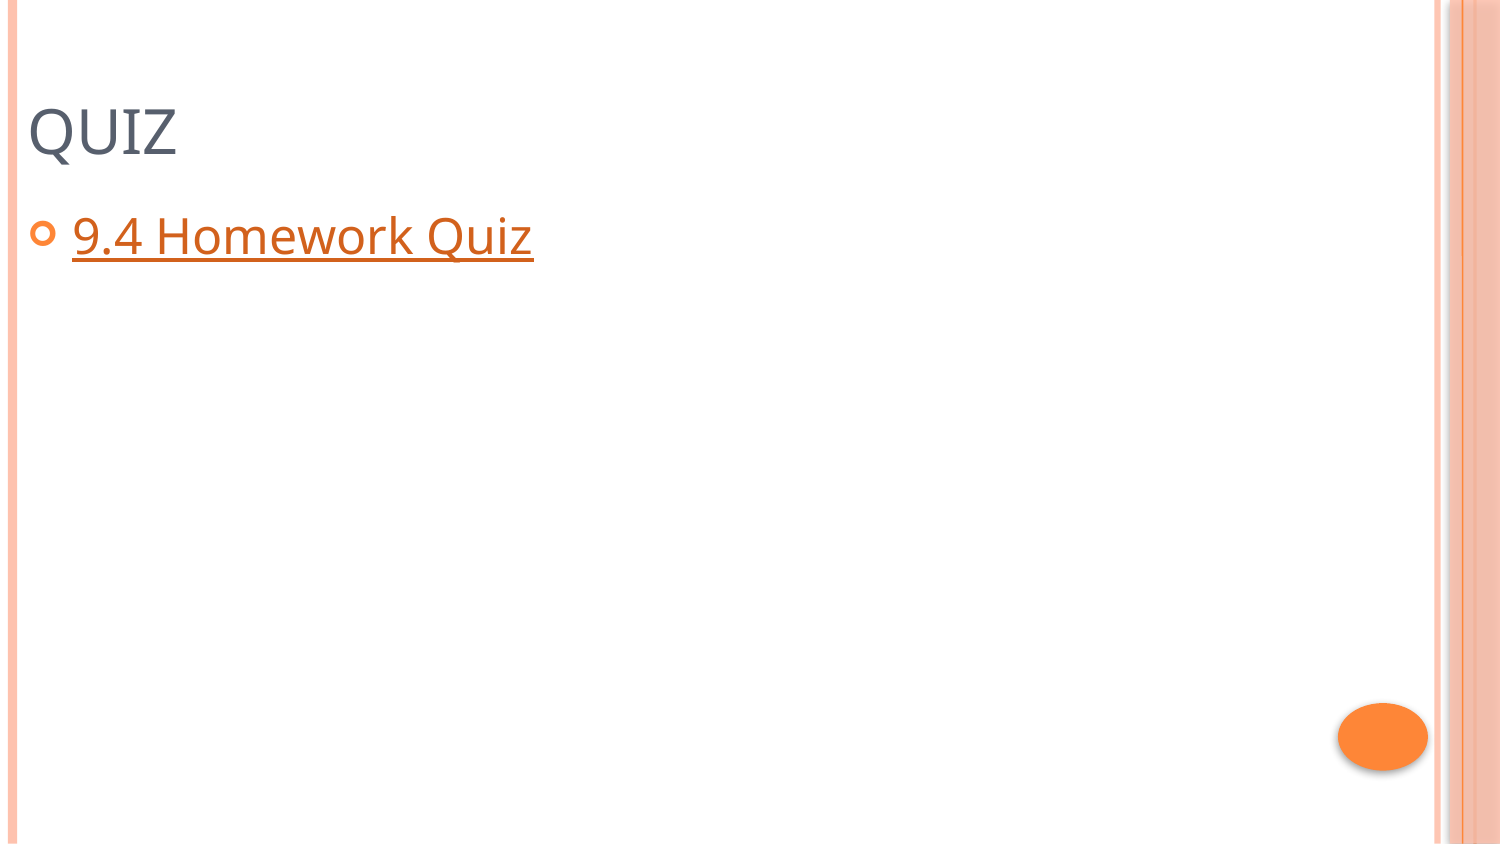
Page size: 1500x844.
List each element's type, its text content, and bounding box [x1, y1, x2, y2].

title Quiz [12, 33, 1375, 175]
list 9.4 Homework Quiz [12, 196, 1375, 797]
